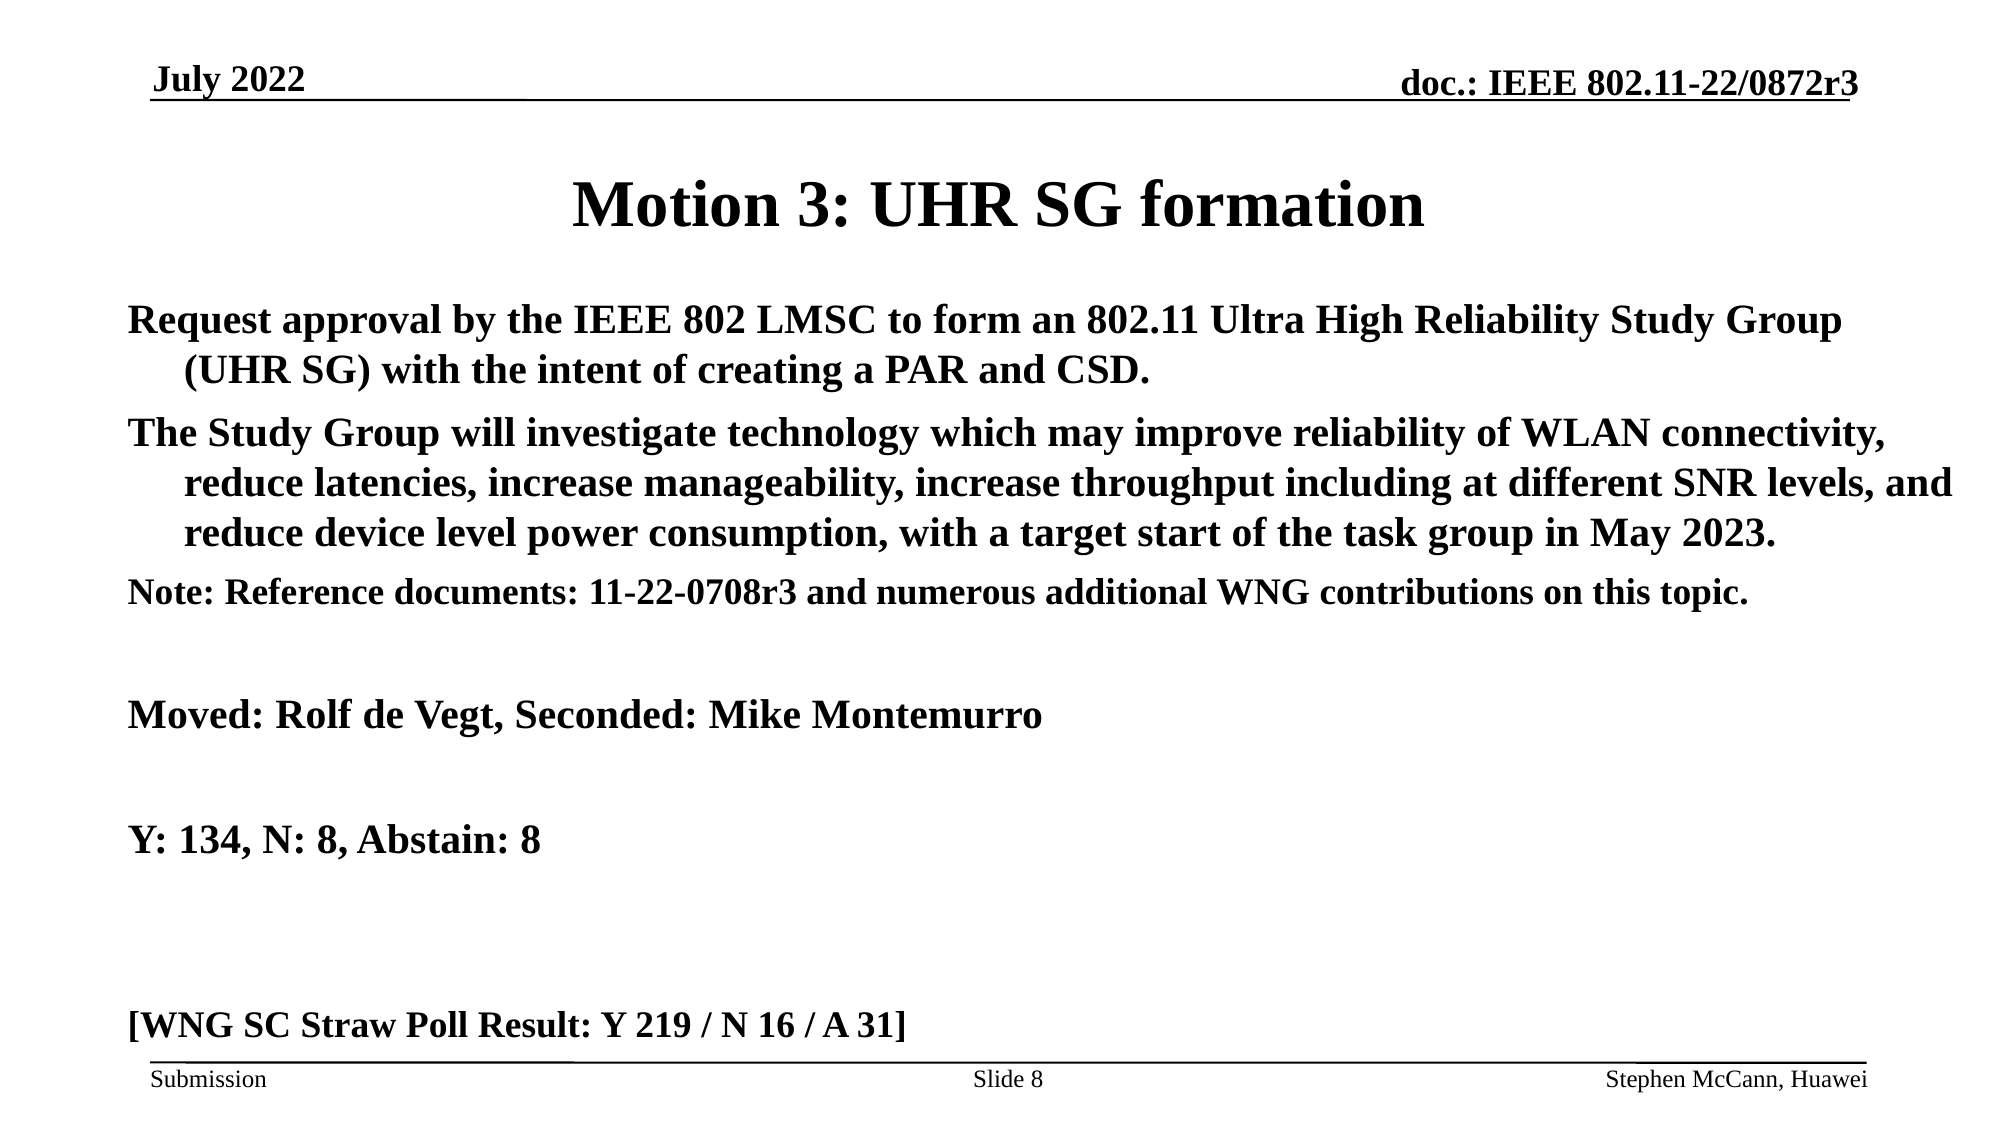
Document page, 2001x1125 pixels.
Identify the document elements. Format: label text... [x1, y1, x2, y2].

footer Stephen McCann, Huawei [1171, 1061, 1869, 1093]
list Request approval by the IEEE 802 LMSC to form an 802.11 Ultra High Reliability Study Group (UHR SG) with the intent of creating a PAR and CSD. The Study Group will investigate technology which may improve reliability of WLAN connectivity, reduce latencies, increase manageability, increase throughput including at different SNR levels, and reduce device level power consumption, with a target start of the task group in May 2023. Note: Reference documents: 11-22-0708r3 and numerous additional WNG contributions on this topic. Moved: Rolf de Vegt, Seconded: Mike Montemurro Y: 134, N: 8, Abstain: 8 [WNG SC Straw Poll Result: Y 219 / N 16 / A 31] [112, 284, 1976, 1071]
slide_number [152, 54, 563, 100]
slide_number Slide 8 [950, 1061, 1067, 1123]
title Motion 3: UHR SG formation [149, 112, 1850, 284]
